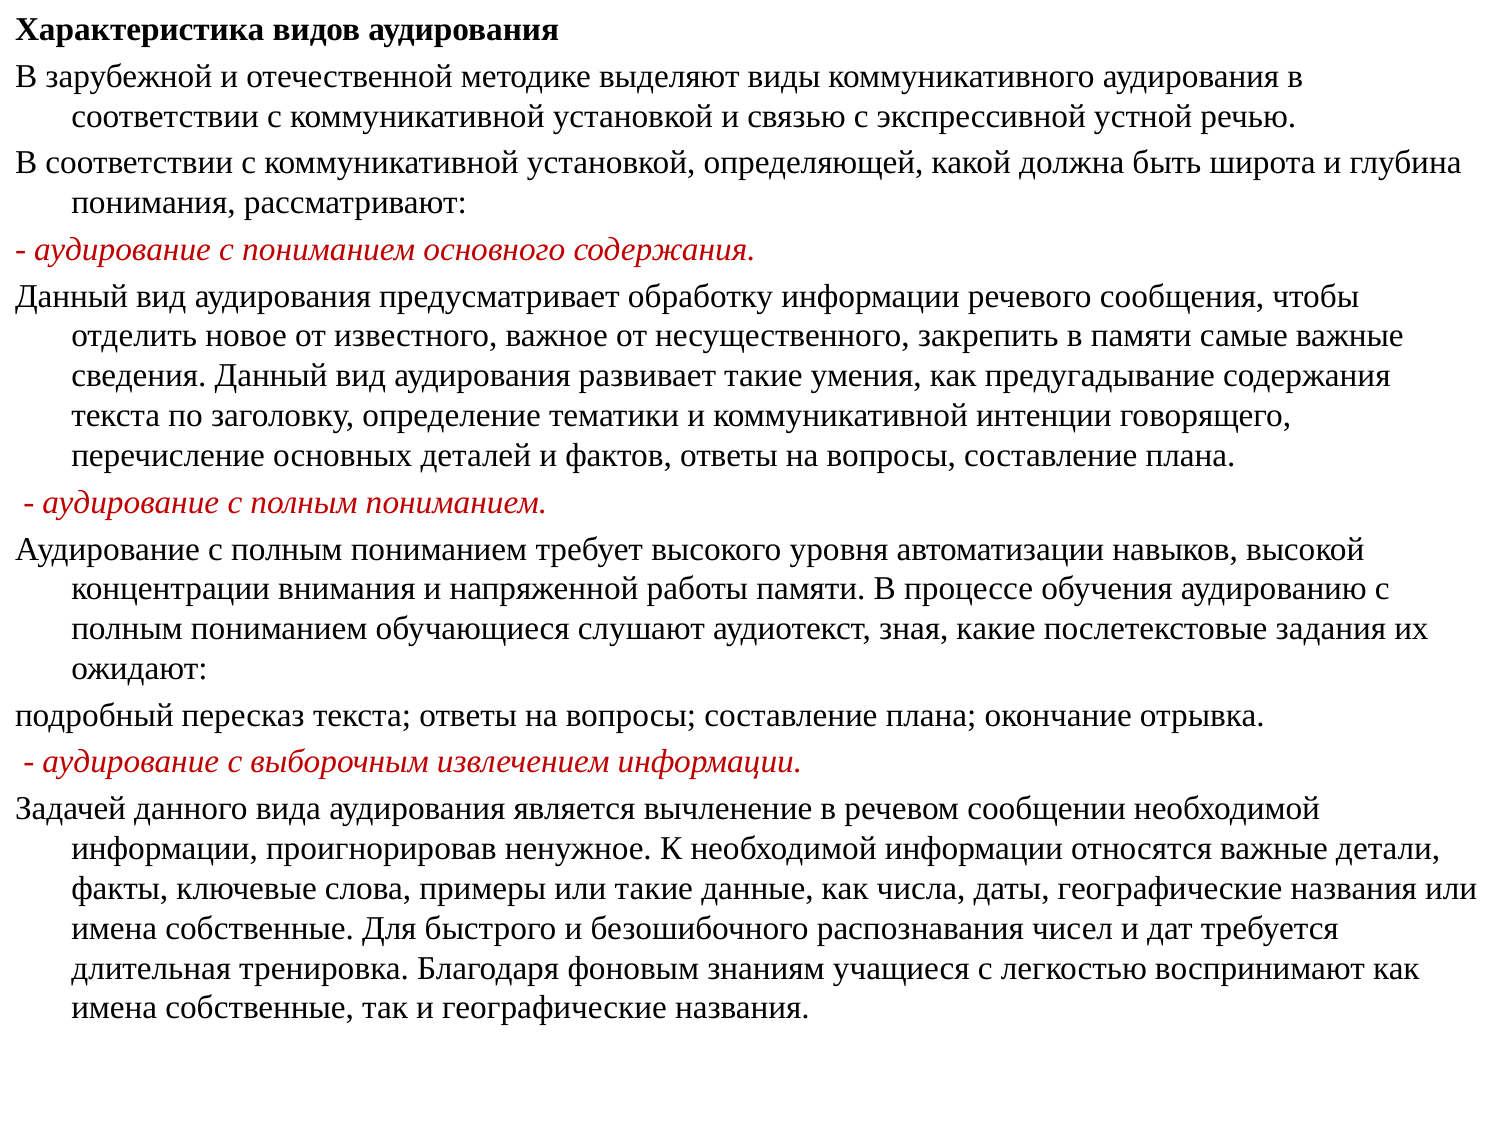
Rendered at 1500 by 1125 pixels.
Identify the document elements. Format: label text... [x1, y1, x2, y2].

list Характеристика видов аудирования В зарубежной и отечественной методике выделяют виды коммуникативного аудирования в соответствии с коммуникативной установкой и связью с экспрессивной устной речью. В соответствии с коммуникативной установкой, определяющей, какой должна быть широта и глубина понимания, рассматривают: - аудирование с пониманием основного содержания. Данный вид аудирования предусматривает обработку информации речевого сообщения, чтобы отделить новое от известного, важное от несущественного, закрепить в памяти самые важные сведения. Данный вид аудирования развивает такие умения, как предугадывание содержания текста по заголовку, определение тематики и коммуникативной интенции говорящего, перечисление основных деталей и фактов, ответы на вопросы, составление плана. - аудирование с полным пониманием. Аудирование с полным пониманием требует высокого уровня автоматизации навыков, высокой концентрации внимания и напряженной работы памяти. В процессе обучения аудированию с полным пониманием обучающиеся слушают аудиотекст, зная, какие послетекстовые задания их ожидают: подробный пересказ текста; ответы на вопросы; составление плана; окончание отрывка. - аудирование с выборочным извлечением информации. Задачей данного вида аудирования является вычленение в речевом сообщении необходимой информации, проигнорировав ненужное. К необходимой информации относятся важные детали, факты, ключевые слова, примеры или такие данные, как числа, даты, географические названия или имена собственные. Для быстрого и безошибочного распознавания чисел и дат требуется длительная тренировка. Благодаря фоновым знаниям учащиеся с легкостью воспринимают как имена собственные, так и географические названия. [0, 0, 1500, 1125]
